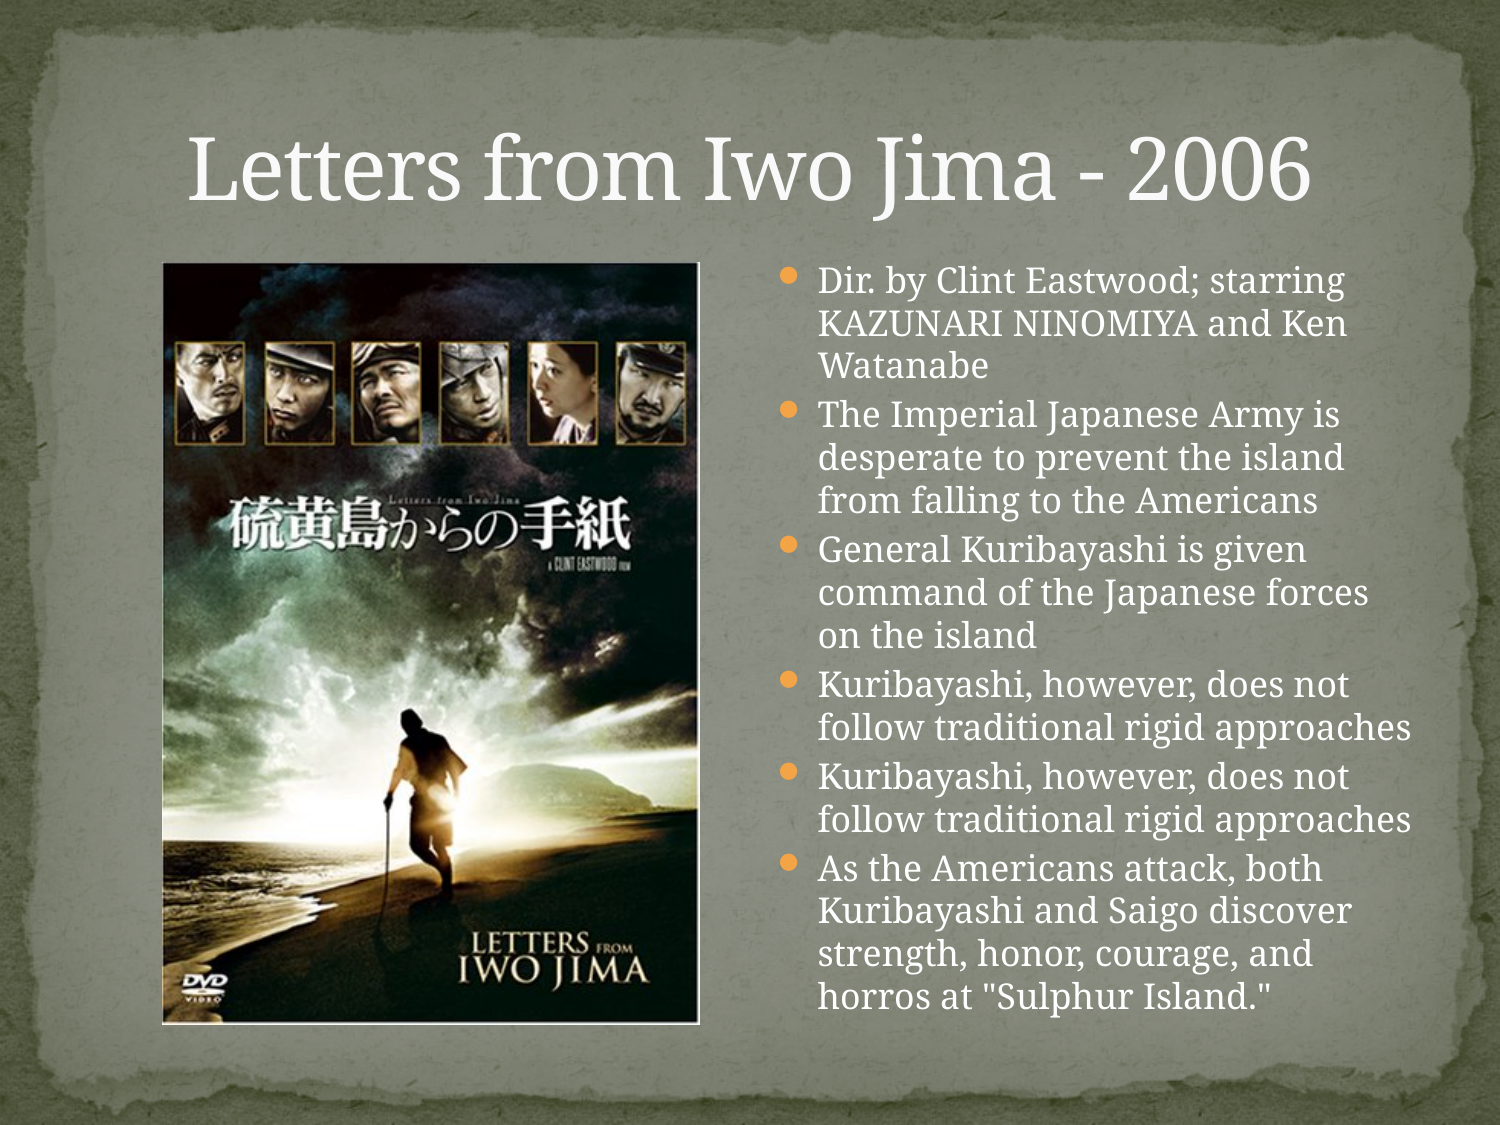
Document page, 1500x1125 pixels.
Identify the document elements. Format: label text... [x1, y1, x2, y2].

title Letters from Iwo Jima - 2006 [74, 24, 1425, 225]
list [165, 265, 698, 1024]
list Dir. by Clint Eastwood; starring KAZUNARI NINOMIYA and Ken Watanabe The Imperial Japanese Army is desperate to prevent the island from falling to the Americans General Kuribayashi is given command of the Japanese forces on the island Kuribayashi, however, does not follow traditional rigid approaches Kuribayashi, however, does not follow traditional rigid approaches As the Americans attack, both Kuribayashi and Saigo discover strength, honor, courage, and horros at "Sulphur Island." [762, 249, 1438, 1063]
